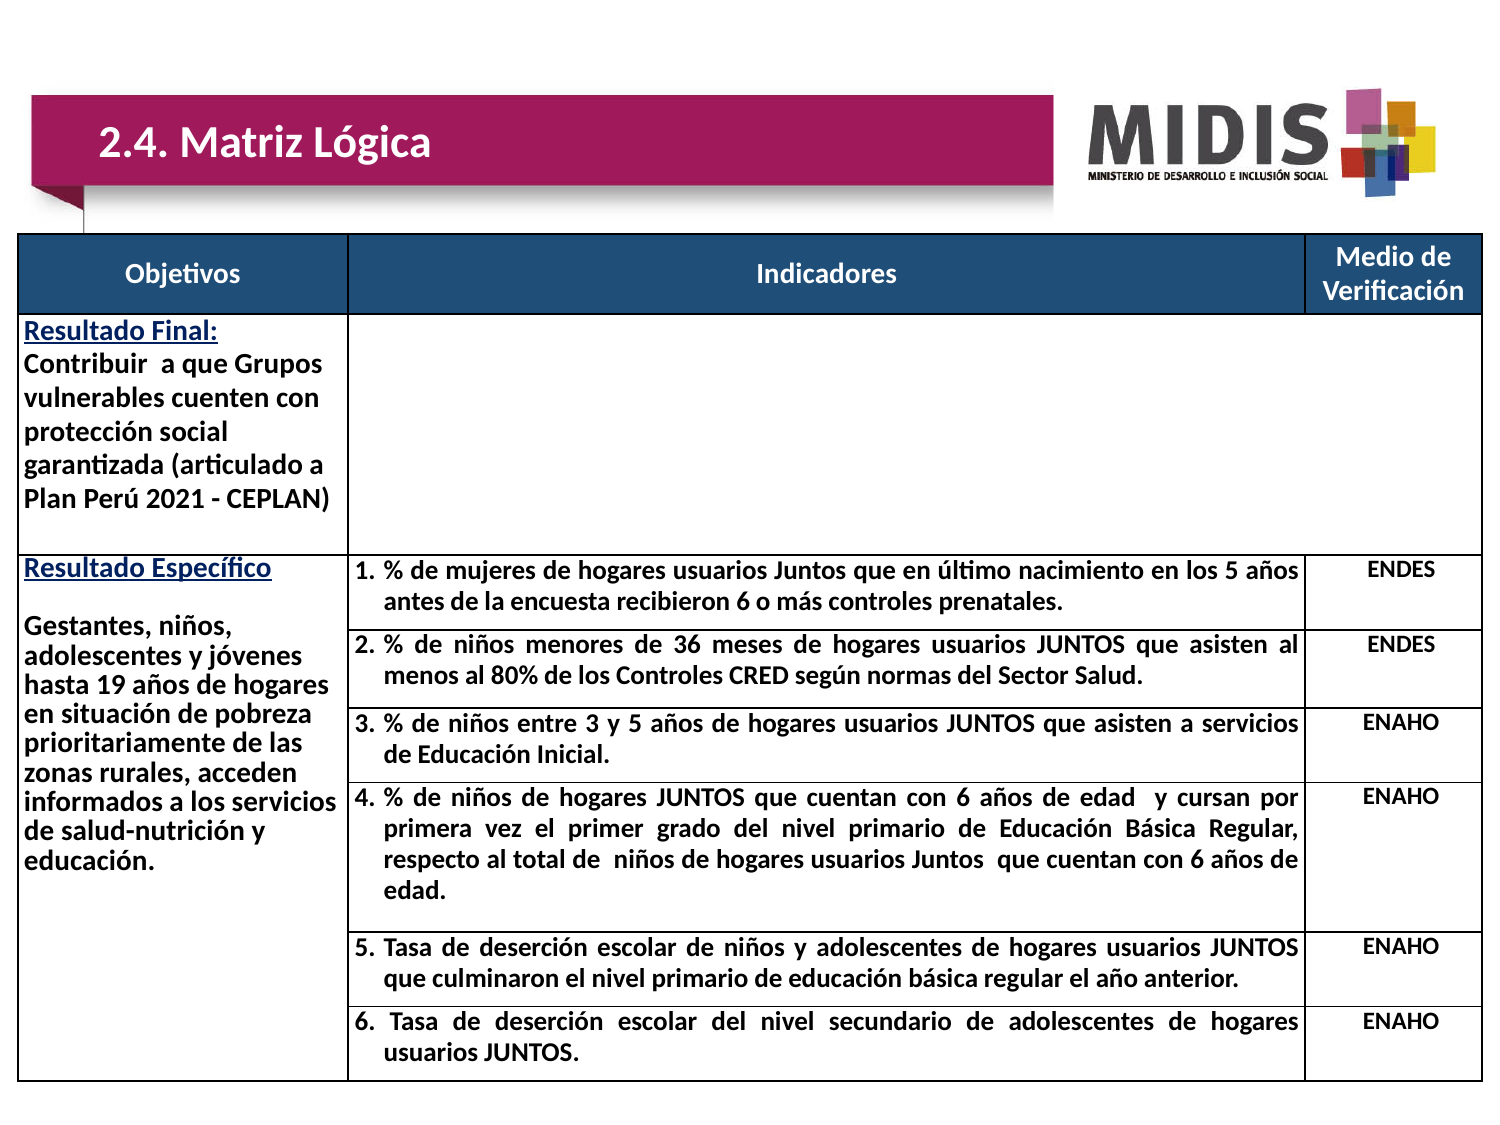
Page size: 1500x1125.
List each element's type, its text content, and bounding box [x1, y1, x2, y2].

text_box 2.4. Matriz Lógica [85, 104, 1004, 173]
table_cell ENDES [1306, 631, 1481, 707]
table_cell % de niños entre 3 y 5 años de hogares usuarios JUNTOS que asisten a servicios de Educación Inicial. [349, 709, 1304, 782]
table_cell ENDES [1306, 556, 1481, 629]
table_cell ENAHO [1306, 709, 1481, 782]
table_header Objetivos [19, 235, 347, 313]
table_cell Resultado Final: Contribuir a que Grupos vulnerables cuenten con protección social garantizada (articulado a Plan Perú 2021 - CEPLAN) [19, 315, 347, 554]
table_cell ENAHO [1306, 933, 1481, 1006]
table_cell 6. Tasa de deserción escolar del nivel secundario de adolescentes de hogares usuarios JUNTOS. [349, 1007, 1304, 1080]
table_cell % de niños menores de 36 meses de hogares usuarios JUNTOS que asisten al menos al 80% de los Controles CRED según normas del Sector Salud. [349, 631, 1304, 707]
table_cell Tasa de deserción escolar de niños y adolescentes de hogares usuarios JUNTOS que culminaron el nivel primario de educación básica regular el año anterior. [349, 933, 1304, 1006]
table_header Medio de Verificación [1306, 235, 1481, 313]
table_cell % de niños de hogares JUNTOS que cuentan con 6 años de edad y cursan por primera vez el primer grado del nivel primario de Educación Básica Regular, respecto al total de niños de hogares usuarios Juntos que cuentan con 6 años de edad. [349, 783, 1304, 931]
picture [0, 0, 1500, 1125]
table_cell ENAHO [1306, 783, 1481, 931]
table_cell ENAHO [1306, 1007, 1481, 1080]
table_cell % de mujeres de hogares usuarios Juntos que en último nacimiento en los 5 años antes de la encuesta recibieron 6 o más controles prenatales. [349, 556, 1304, 629]
table_cell Resultado Específico Gestantes, niños, adolescentes y jóvenes hasta 19 años de hogares en situación de pobreza prioritariamente de las zonas rurales, acceden informados a los servicios de salud-nutrición y educación. [19, 556, 347, 1080]
table_header Indicadores [349, 235, 1304, 313]
table_cell [349, 315, 1481, 554]
